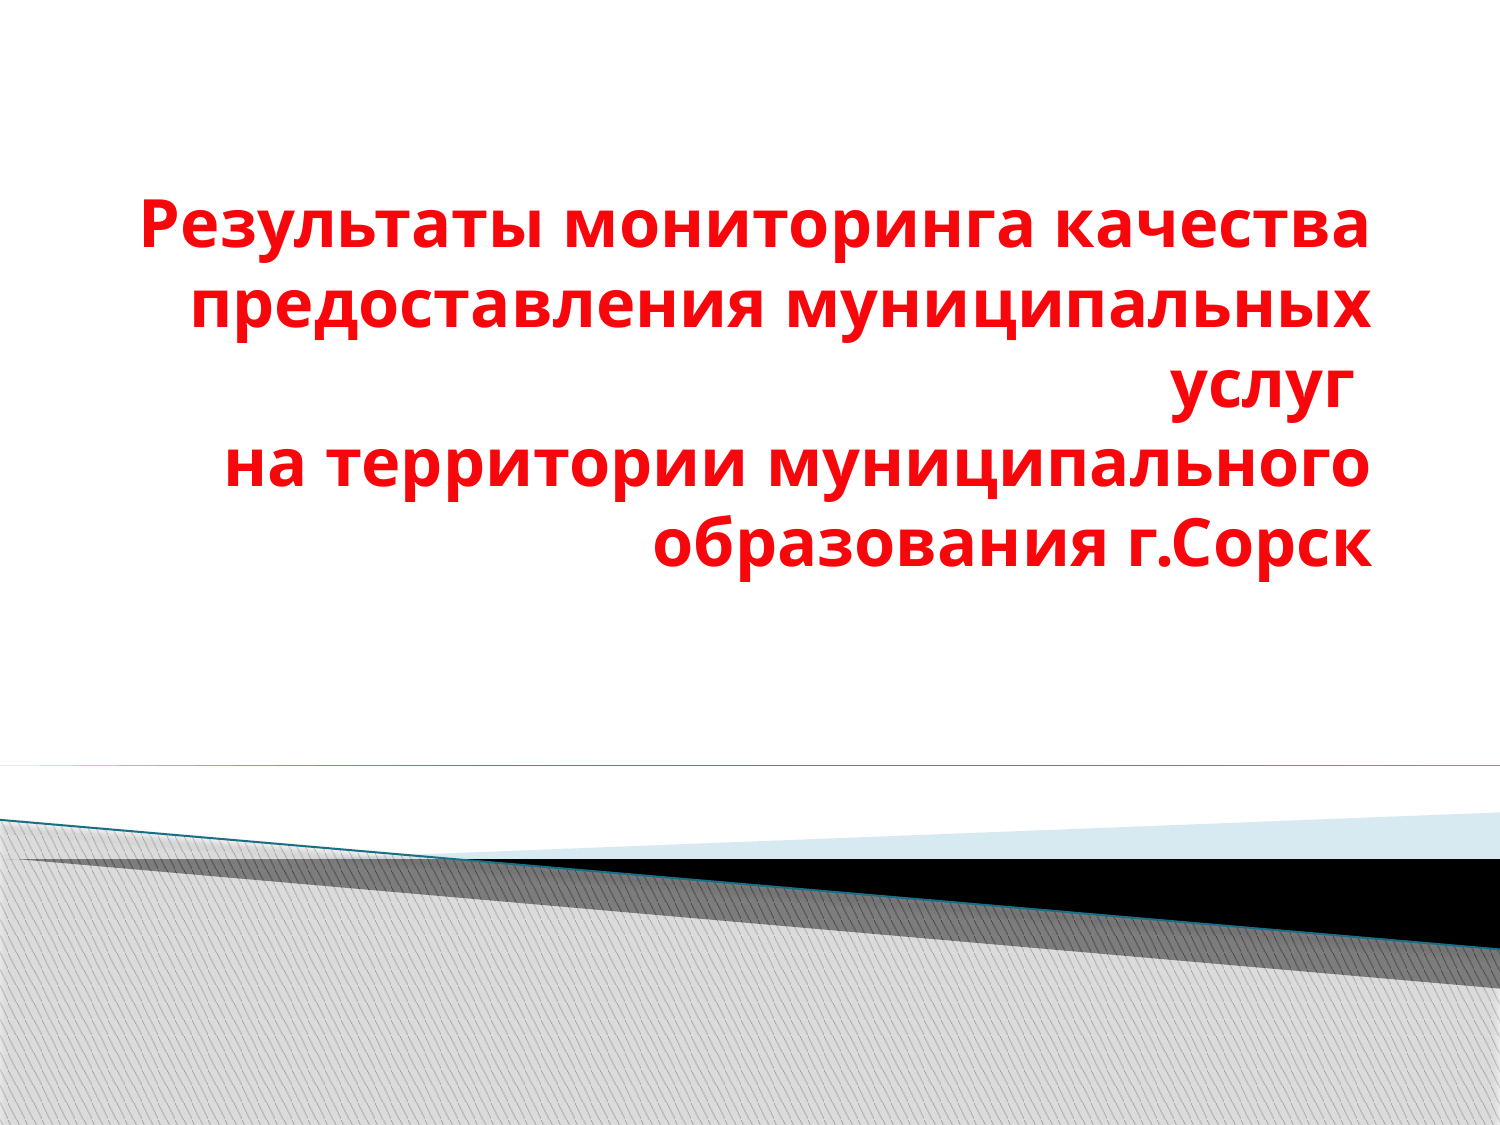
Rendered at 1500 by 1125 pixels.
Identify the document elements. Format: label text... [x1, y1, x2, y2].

title Результаты мониторинга качества предоставления муниципальных услуг на территории муниципального образования г.Сорск [112, 175, 1388, 588]
picture [5, 859, 1500, 989]
